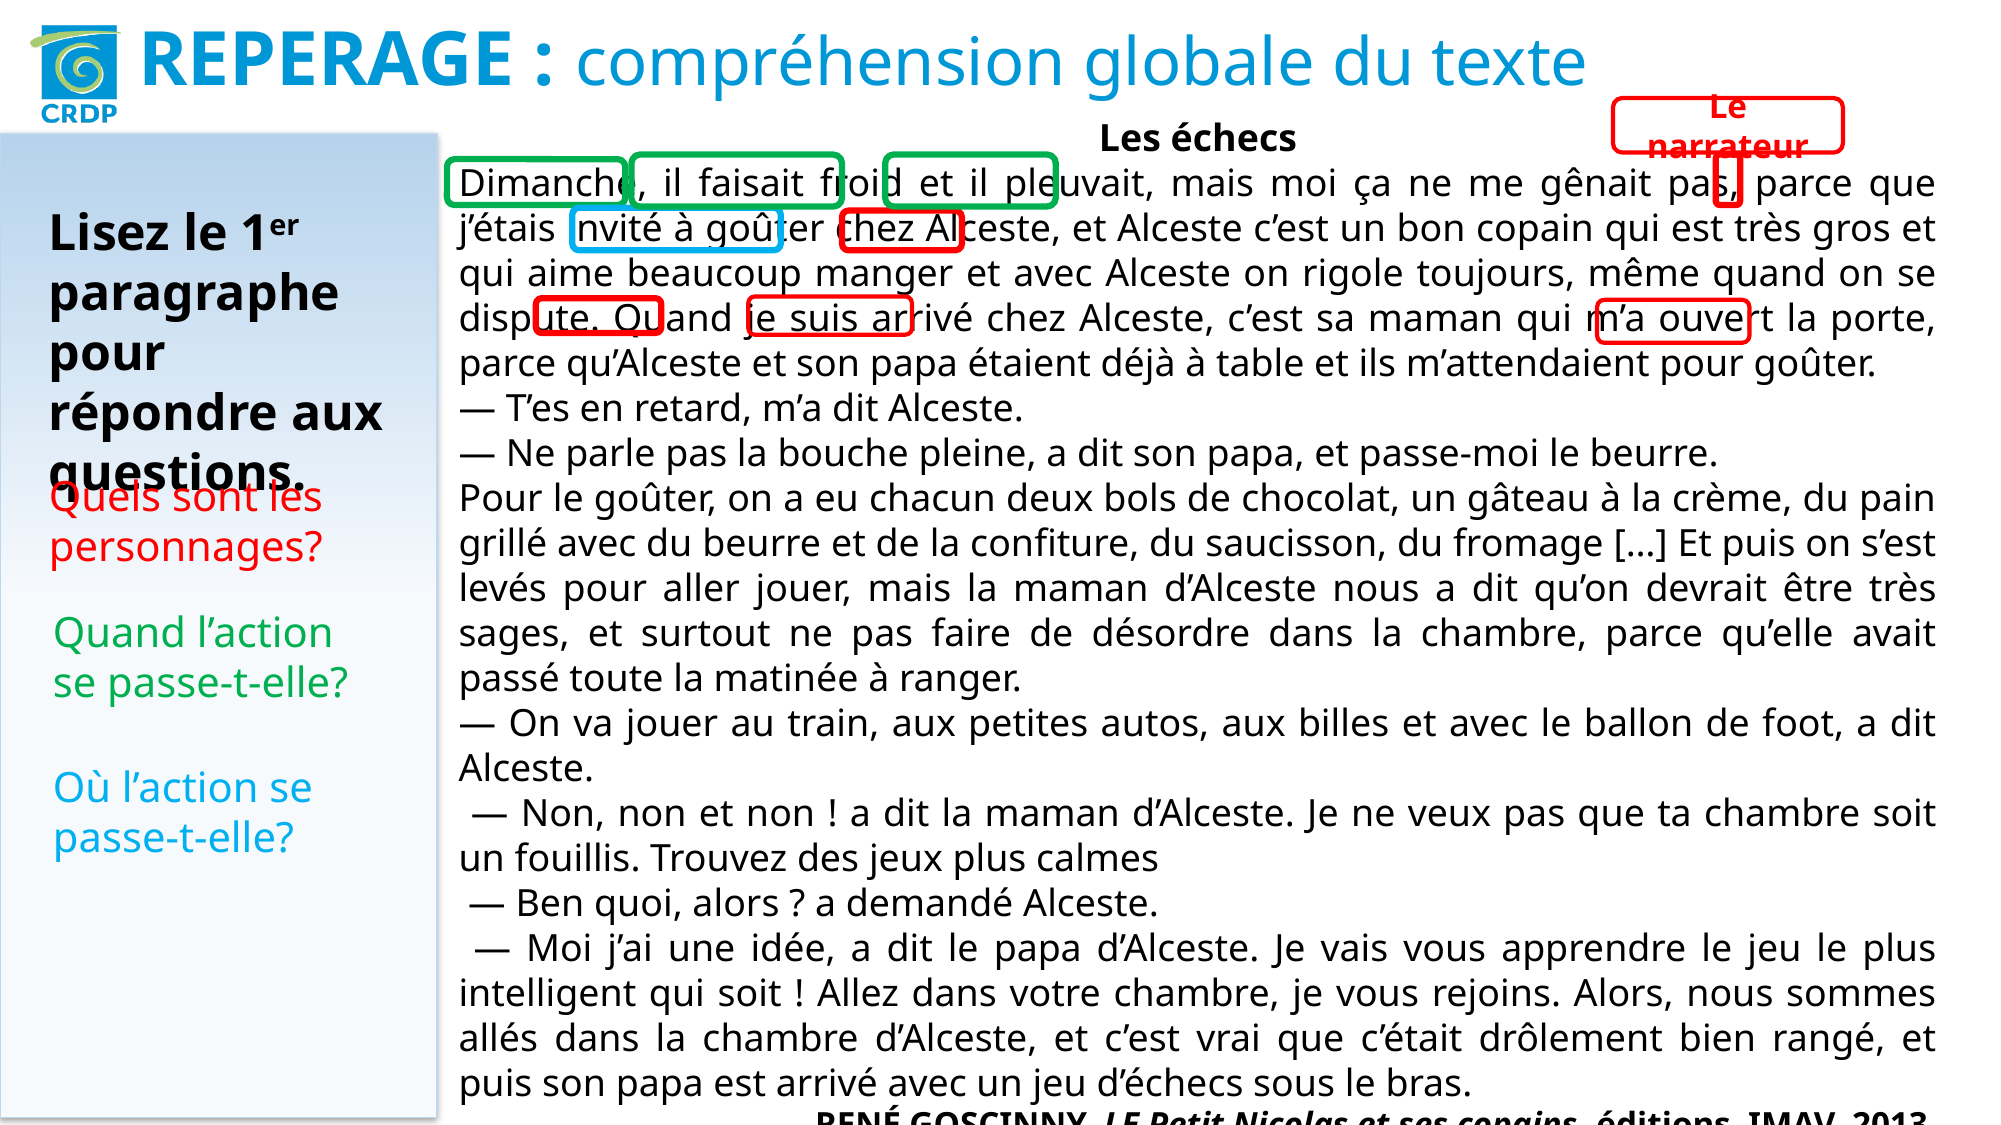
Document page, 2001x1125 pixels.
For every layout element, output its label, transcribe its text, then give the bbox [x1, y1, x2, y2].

text_box [0, 133, 438, 1118]
picture [86, 108, 94, 118]
text_box Lisez le 1er paragraphe pour répondre aux questions. [33, 193, 417, 509]
text_box Où l’action se passe-t-elle? [37, 752, 384, 868]
text_box Quand l’action se passe-t-elle? [37, 598, 384, 714]
text_box [572, 207, 781, 251]
text_box REPERAGE : compréhension globale du texte [123, 7, 1750, 114]
text_box [1594, 297, 1752, 345]
text_box [885, 154, 1056, 207]
text_box [841, 210, 962, 251]
text_box [1715, 154, 1741, 206]
text_box Les échecs Dimanche, il faisait froid et il pleuvait, mais moi ça ne me gênait pas, parce que j’étais invité à goûter chez Alceste, et Alceste c’est un bon copain qui est très gros et qui aime beaucoup manger et avec Alceste on rigole toujours, même quand on se dispute. Quand je suis arrivé chez Alceste, c’est sa maman qui m’a ouvert la porte, parce qu’Alceste et son papa étaient déjà à table et ils m’attendaient pour goûter. — T’es en retard, m’a dit Alceste. — Ne parle pas la bouche pleine, a dit son papa, et passe-moi le beurre. Pour le goûter, on a eu chacun deux bols de chocolat, un gâteau à la crème, du pain grillé avec du beurre et de la confiture, du saucisson, du fromage […] Et puis on s’est levés pour aller jouer, mais la maman d’Alceste nous a dit qu’on devrait être très sages, et surtout ne pas faire de désordre dans la chambre, parce qu’elle avait passé toute la matinée à ranger. — On va jouer au train, aux petites autos, aux billes et avec le ballon de foot, a dit Alceste. — Non, non et non ! a dit la maman d’Alceste. Je ne veux pas que ta chambre soit un fouillis. Trouvez des jeux plus calmes — Ben quoi, alors ? a demandé Alceste. — Moi j’ai une idée, a dit le papa d’Alceste. Je vais vous apprendre le jeu le plus intelligent qui soit ! Allez dans votre chambre, je vous rejoins. Alors, nous sommes allés dans la chambre d’Alceste, et c’est vrai que c’était drôlement bien rangé, et puis son papa est arrivé avec un jeu d’échecs sous le bras. RENÉ GOSCINNY, LE Petit Nicolas et ses copains, éditions IMAV, 2013. [443, 105, 1953, 1050]
text_box [746, 294, 915, 337]
picture [30, 25, 121, 123]
text_box [535, 298, 662, 334]
text_box [446, 159, 626, 206]
text_box Quels sont les personnages? [34, 462, 380, 578]
text_box [631, 154, 843, 207]
text_box Le narrateur [1612, 97, 1843, 153]
